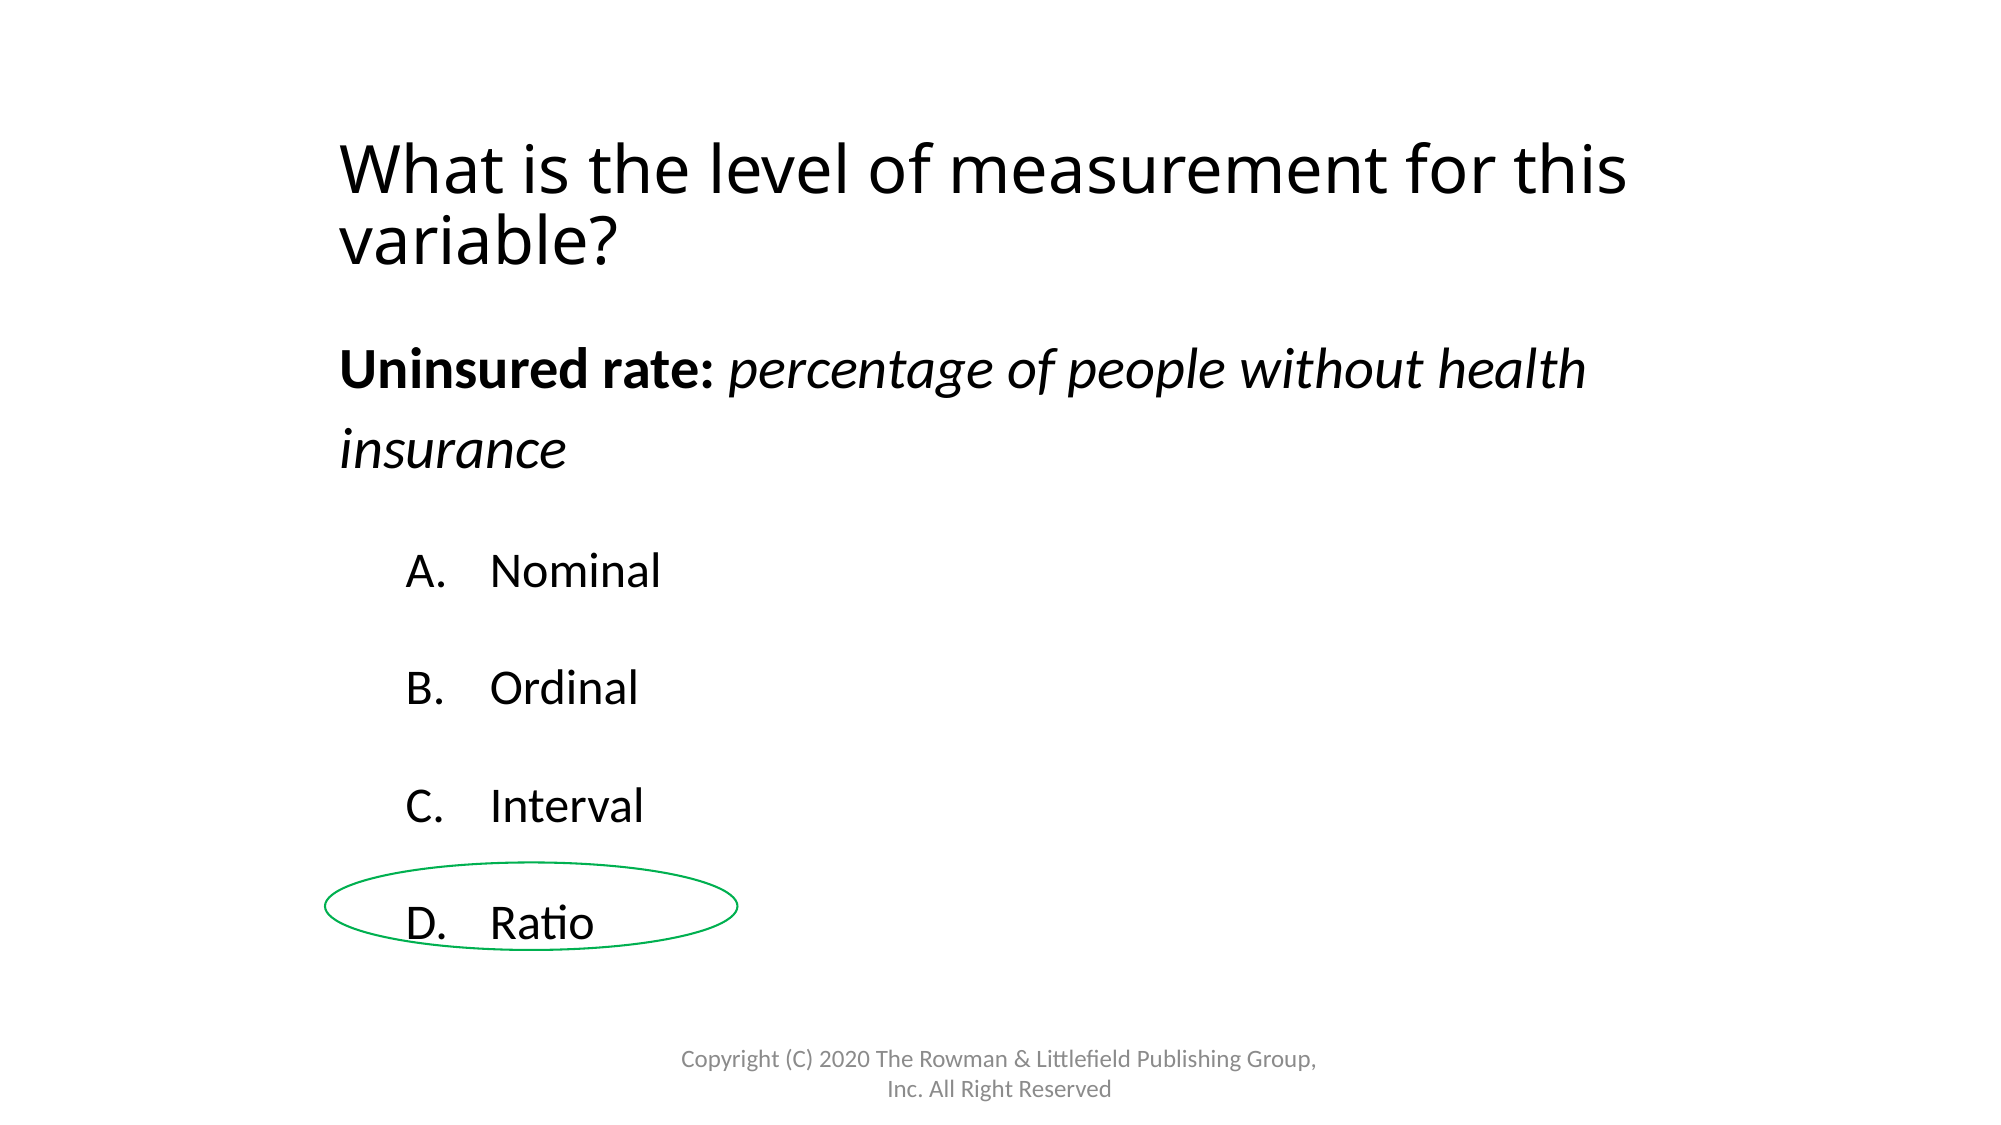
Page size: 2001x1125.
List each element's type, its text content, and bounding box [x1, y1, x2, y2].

title What is the level of measurement for this variable? [324, 113, 1675, 302]
list Uninsured rate: percentage of people without health insurance Nominal Ordinal Interval Ratio [324, 312, 1675, 1055]
text_box [323, 861, 739, 951]
footer Copyright (C) 2020 The Rowman & Littlefield Publishing Group, Inc. All Right Reserved [662, 1042, 1338, 1103]
